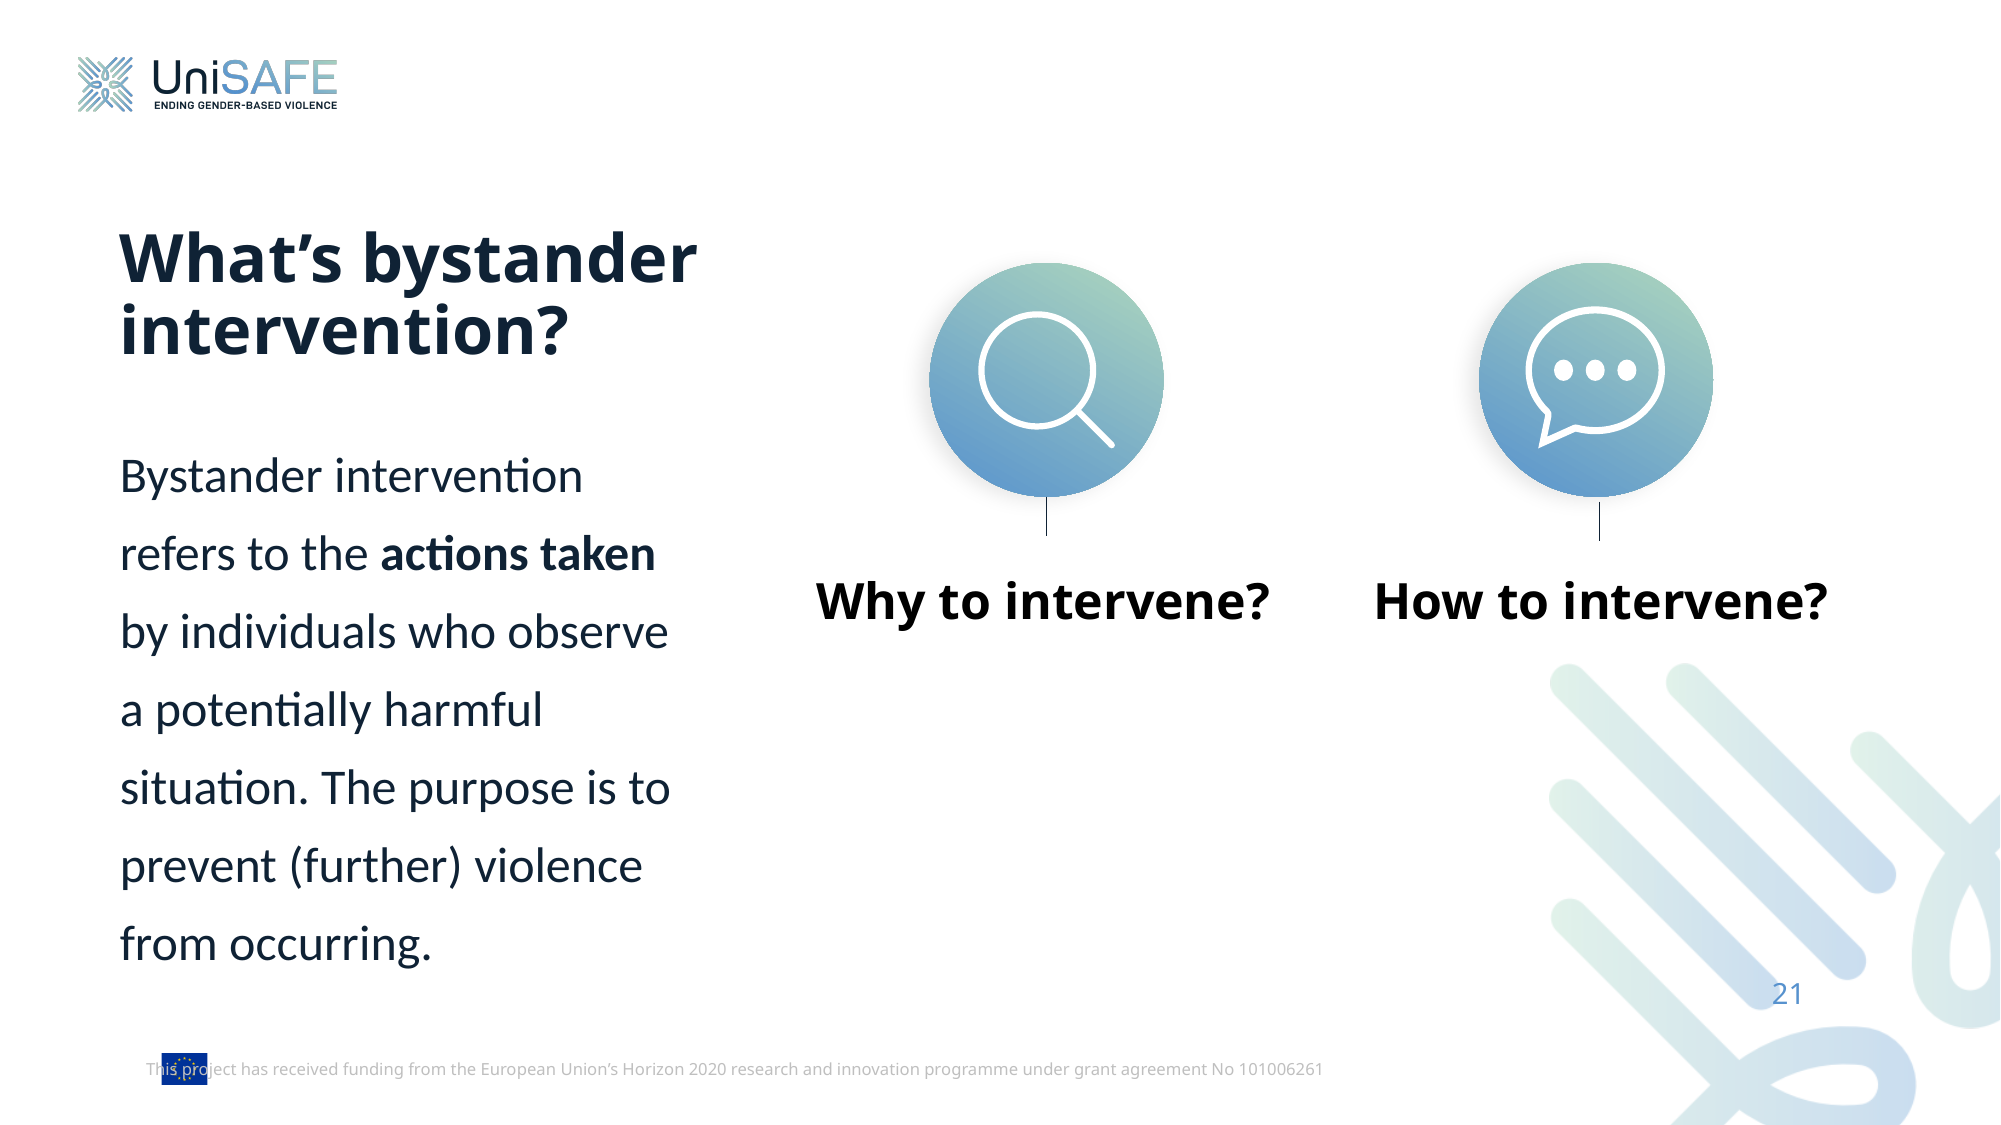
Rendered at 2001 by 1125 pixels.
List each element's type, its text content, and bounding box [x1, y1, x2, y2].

text_box [978, 311, 1115, 449]
text_box How to intervene? [1373, 562, 1829, 638]
text_box [1525, 306, 1665, 449]
picture [78, 57, 337, 112]
slide_number 21 [1370, 965, 1821, 1025]
text_box Why to intervene? [816, 562, 1271, 638]
text_box [928, 261, 1165, 498]
text_box [1478, 261, 1715, 498]
title What’s bystander intervention? [119, 193, 721, 331]
text_box Bystander intervention refers to the actions taken by individuals who observe a potentially harmful situation. The purpose is to prevent (further) violence from occurring. [119, 417, 680, 978]
